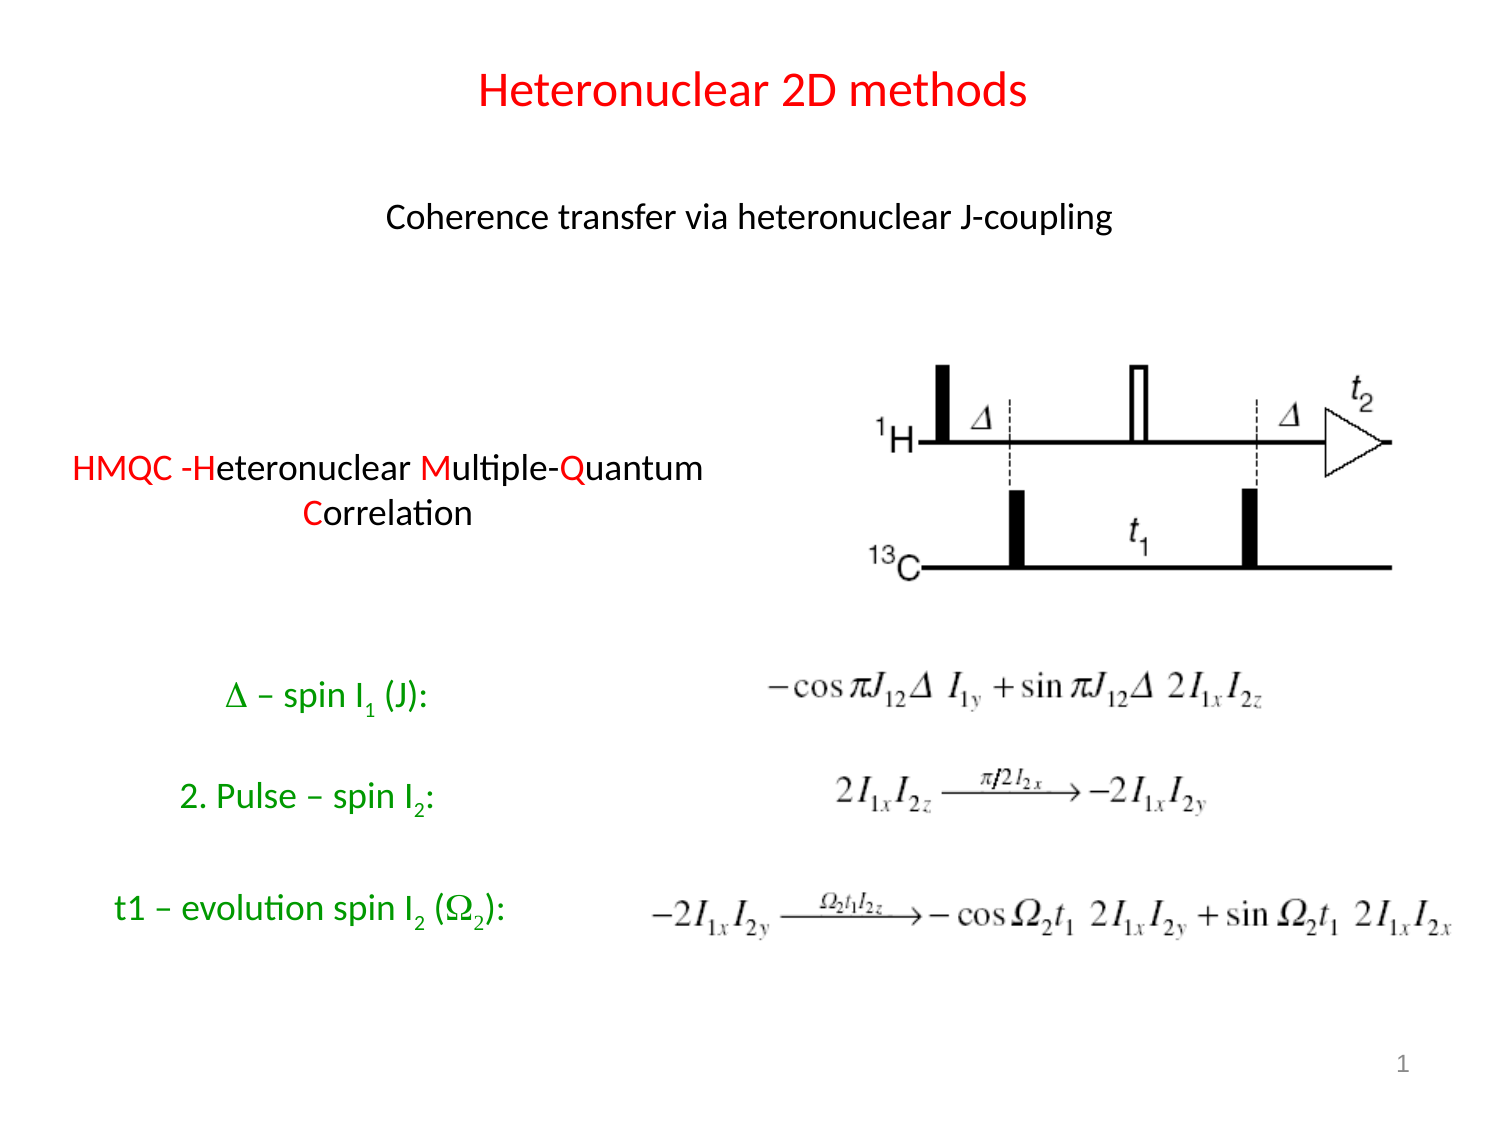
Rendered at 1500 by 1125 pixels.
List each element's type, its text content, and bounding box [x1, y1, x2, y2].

text_box t1 – evolution spin I2 (W2): [99, 875, 521, 942]
picture [816, 300, 1448, 622]
text_box 2. Pulse – spin I2: [164, 763, 450, 830]
picture [732, 650, 1288, 724]
picture [809, 745, 1258, 837]
text_box Coherence transfer via heteronuclear J-coupling [371, 184, 1129, 245]
text_box Heteronuclear 2D methods [277, 36, 1229, 136]
slide_number 1 [1074, 1025, 1425, 1100]
text_box HMQC -Heteronuclear Multiple-Quantum Correlation [57, 435, 719, 541]
text_box D – spin I1 (J): [210, 662, 444, 729]
picture [630, 872, 1489, 953]
